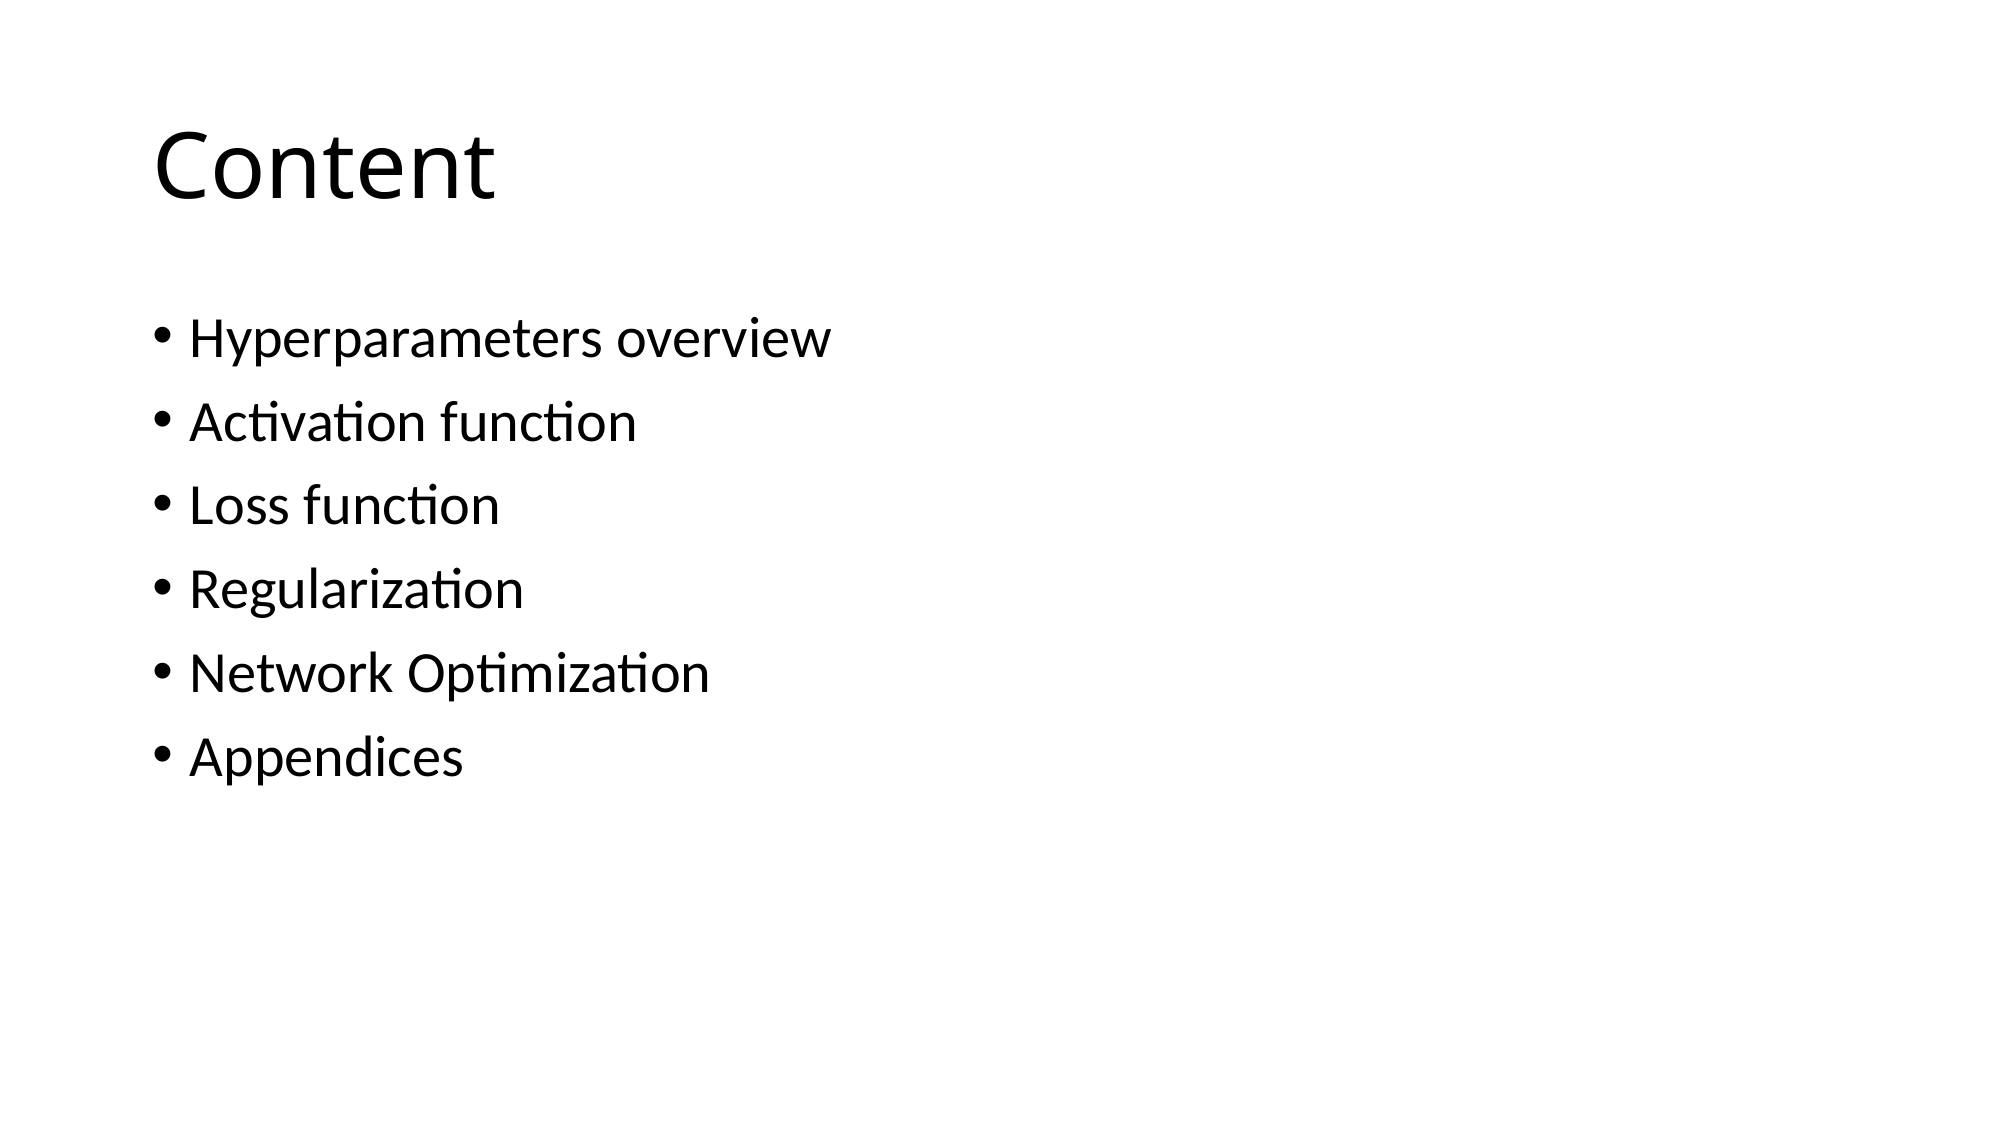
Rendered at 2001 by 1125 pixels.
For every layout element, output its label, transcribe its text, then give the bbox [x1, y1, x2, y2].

list Hyperparameters overview Activation function Loss function Regularization Network Optimization Appendices [137, 299, 1863, 1014]
title Content [137, 59, 1863, 278]
